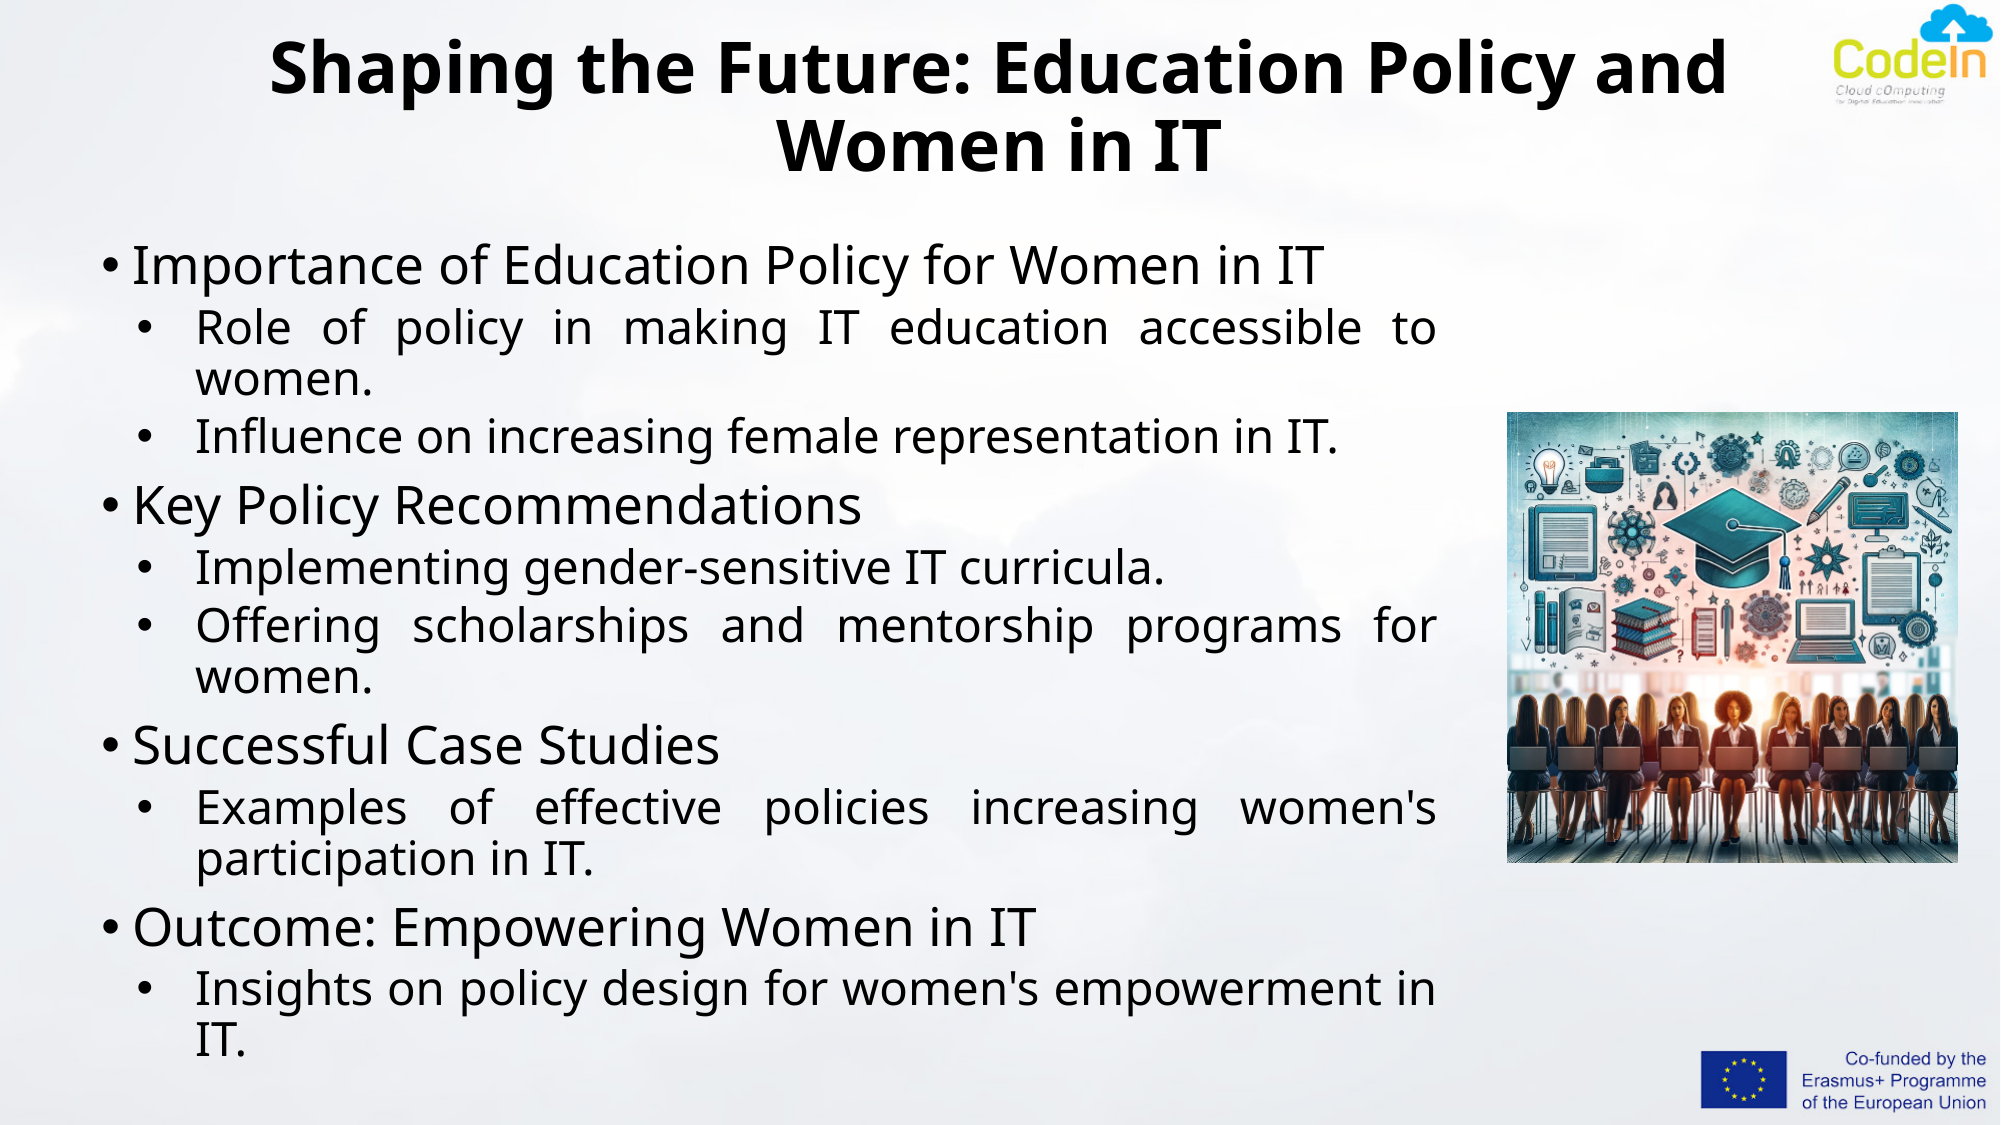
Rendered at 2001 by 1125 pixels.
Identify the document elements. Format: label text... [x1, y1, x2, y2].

title Shaping the Future: Education Policy and Women in IT [137, 23, 1863, 195]
list Importance of Education Policy for Women in IT Role of policy in making IT education accessible to women. Influence on increasing female representation in IT. Key Policy Recommendations Implementing gender-sensitive IT curricula. Offering scholarships and mentorship programs for women. Successful Case Studies Examples of effective policies increasing women's participation in IT. Outcome: Empowering Women in IT Insights on policy design for women's empowerment in IT. [86, 231, 1454, 1095]
picture [0, 0, 2001, 1125]
